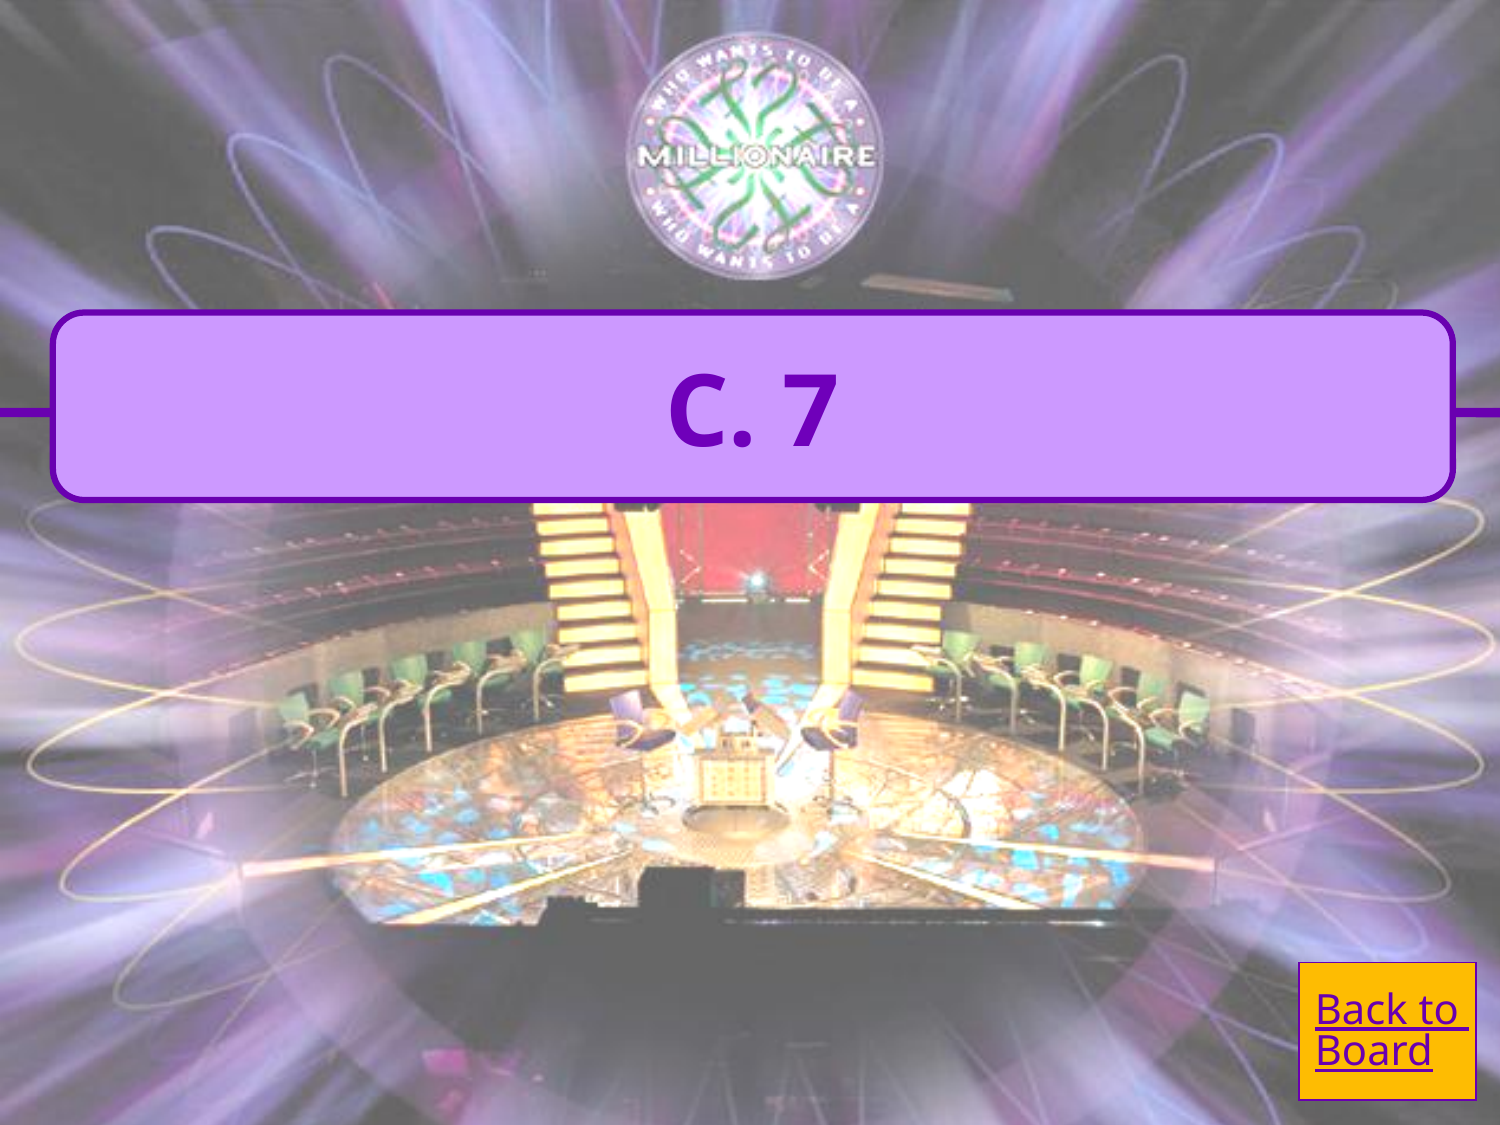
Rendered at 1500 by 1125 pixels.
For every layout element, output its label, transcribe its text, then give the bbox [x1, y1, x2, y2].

text_box Back to Board [1299, 975, 1488, 1047]
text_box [0, 312, 1500, 501]
text_box [1298, 962, 1477, 1100]
